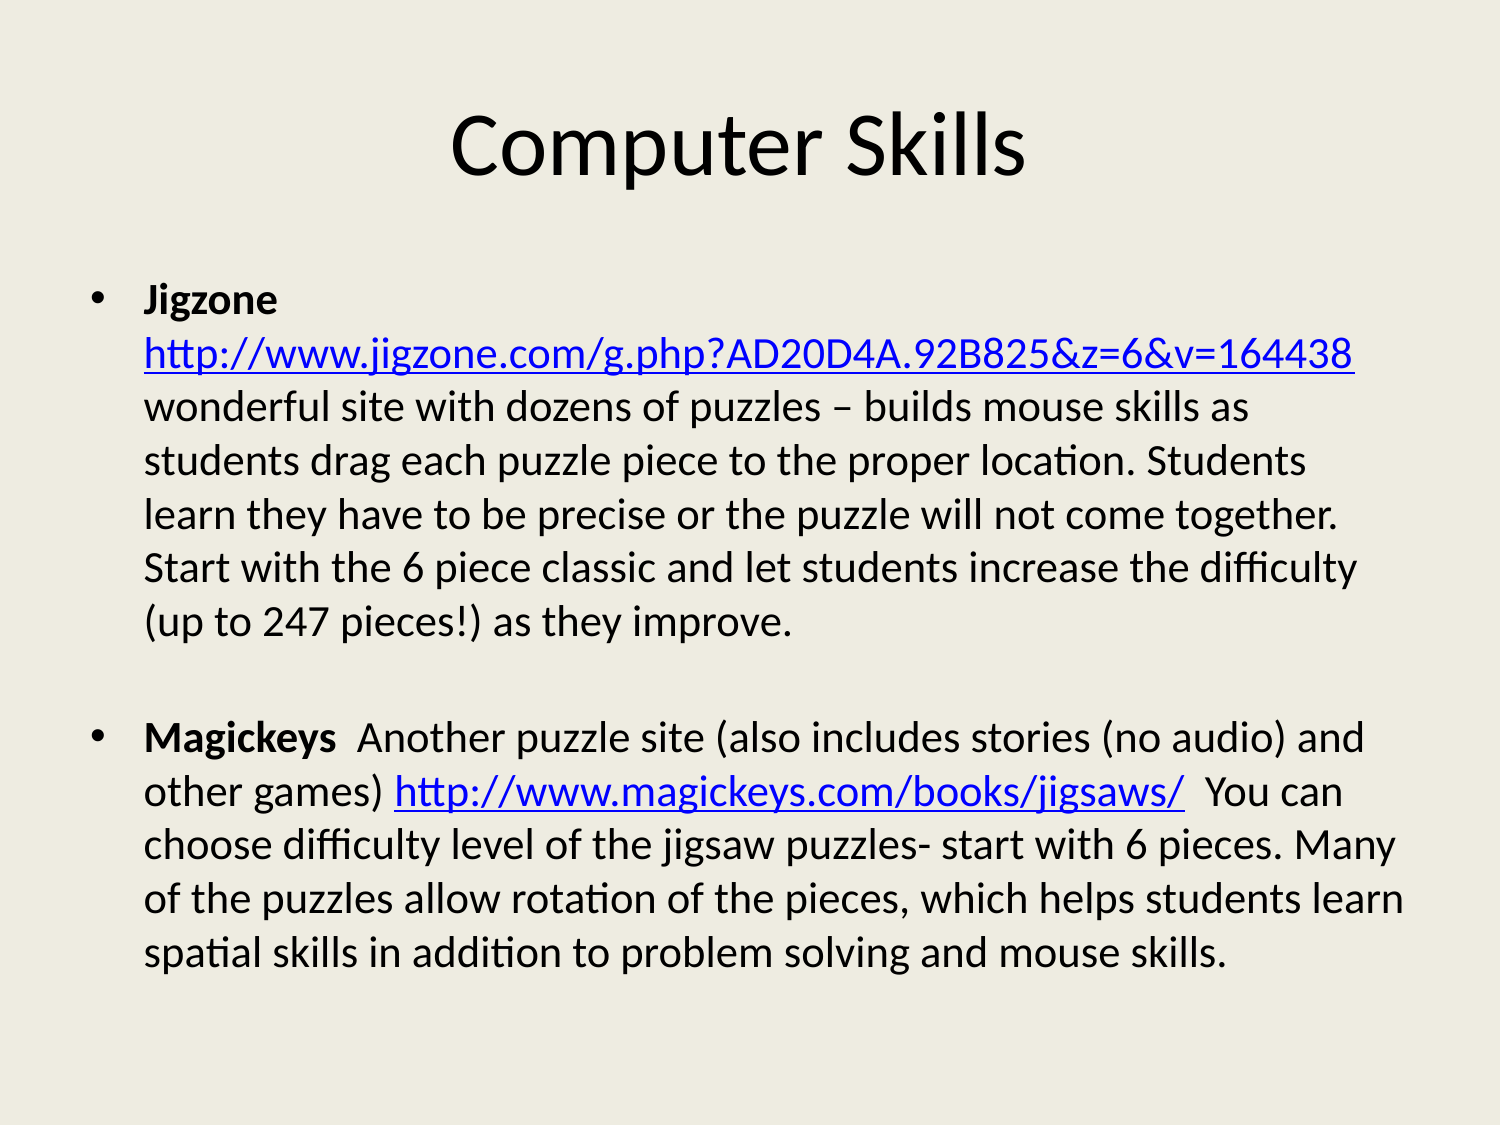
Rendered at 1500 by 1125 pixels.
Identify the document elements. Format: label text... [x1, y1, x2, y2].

list Jigzone http://www.jigzone.com/g.php?AD20D4A.92B825&z=6&v=164438 wonderful site with dozens of puzzles – builds mouse skills as students drag each puzzle piece to the proper location. Students learn they have to be precise or the puzzle will not come together. Start with the 6 piece classic and let students increase the difficulty (up to 247 pieces!) as they improve. Magickeys Another puzzle site (also includes stories (no audio) and other games) http://www.magickeys.com/books/jigsaws/ You can choose difficulty level of the jigsaw puzzles- start with 6 pieces. Many of the puzzles allow rotation of the pieces, which helps students learn spatial skills in addition to problem solving and mouse skills. [75, 262, 1425, 1005]
title Computer Skills [75, 45, 1425, 233]
